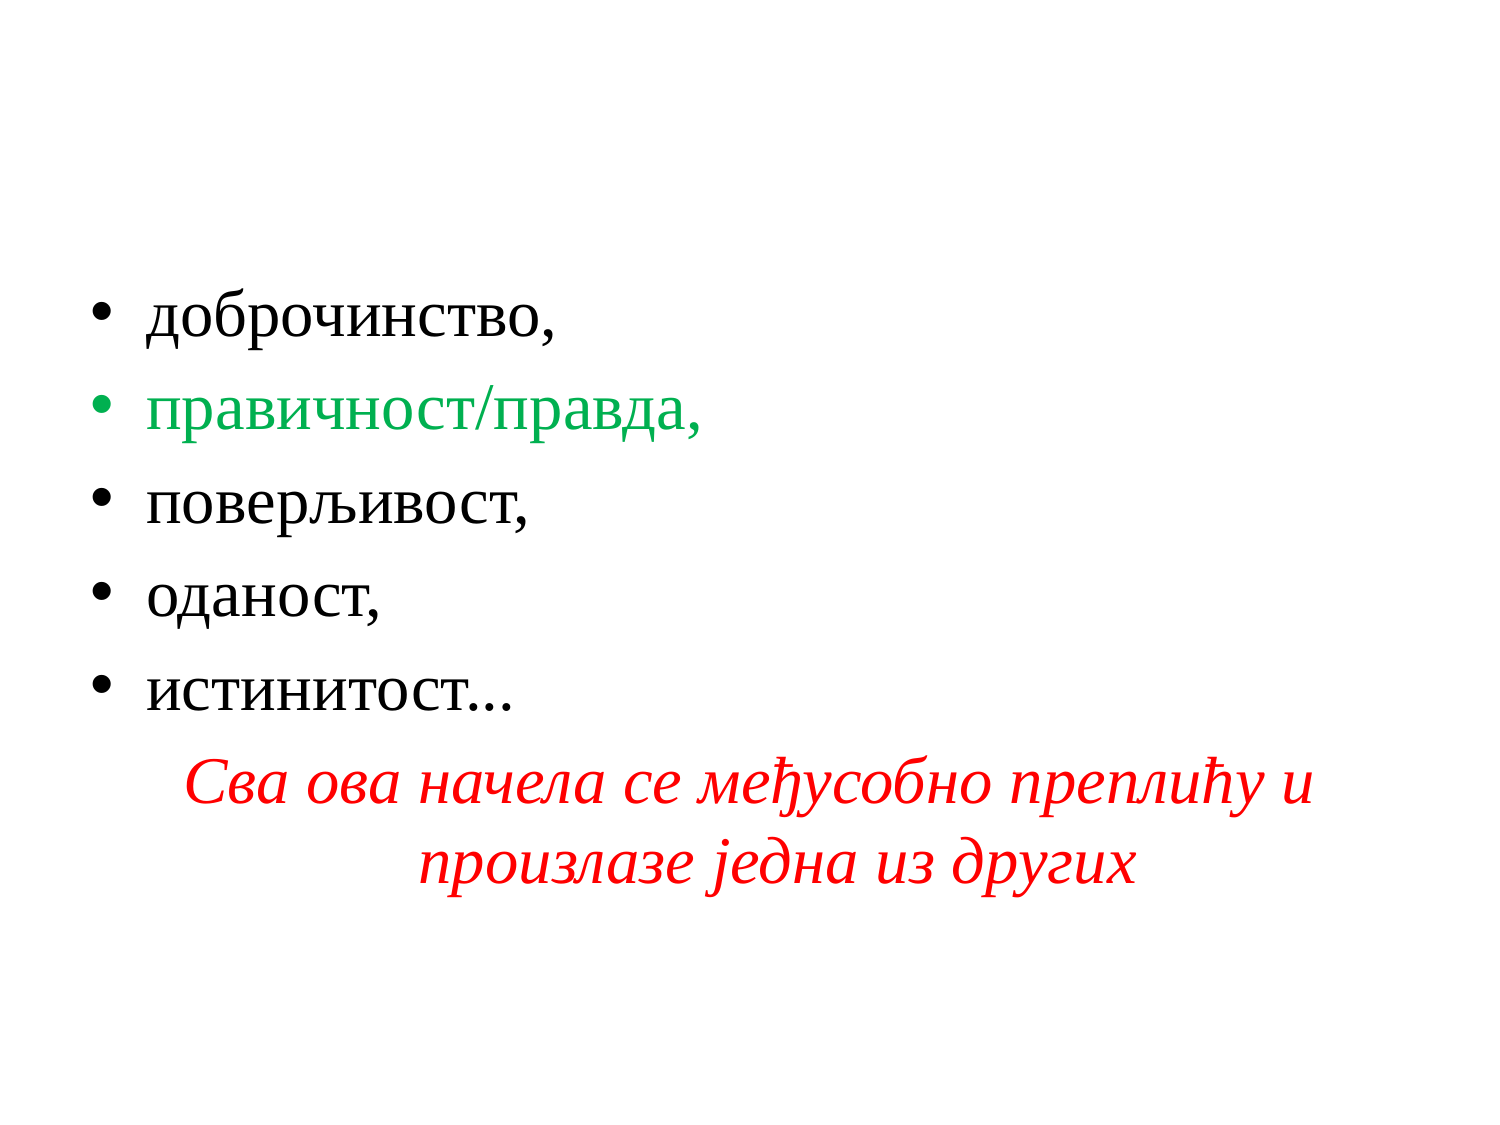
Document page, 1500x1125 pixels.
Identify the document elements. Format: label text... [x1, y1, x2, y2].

list доброчинство, правичност/правда, поверљивост, оданост, истинитост... Сва ова начела се међусобно преплићу и произлазе једна из других [75, 262, 1425, 1005]
